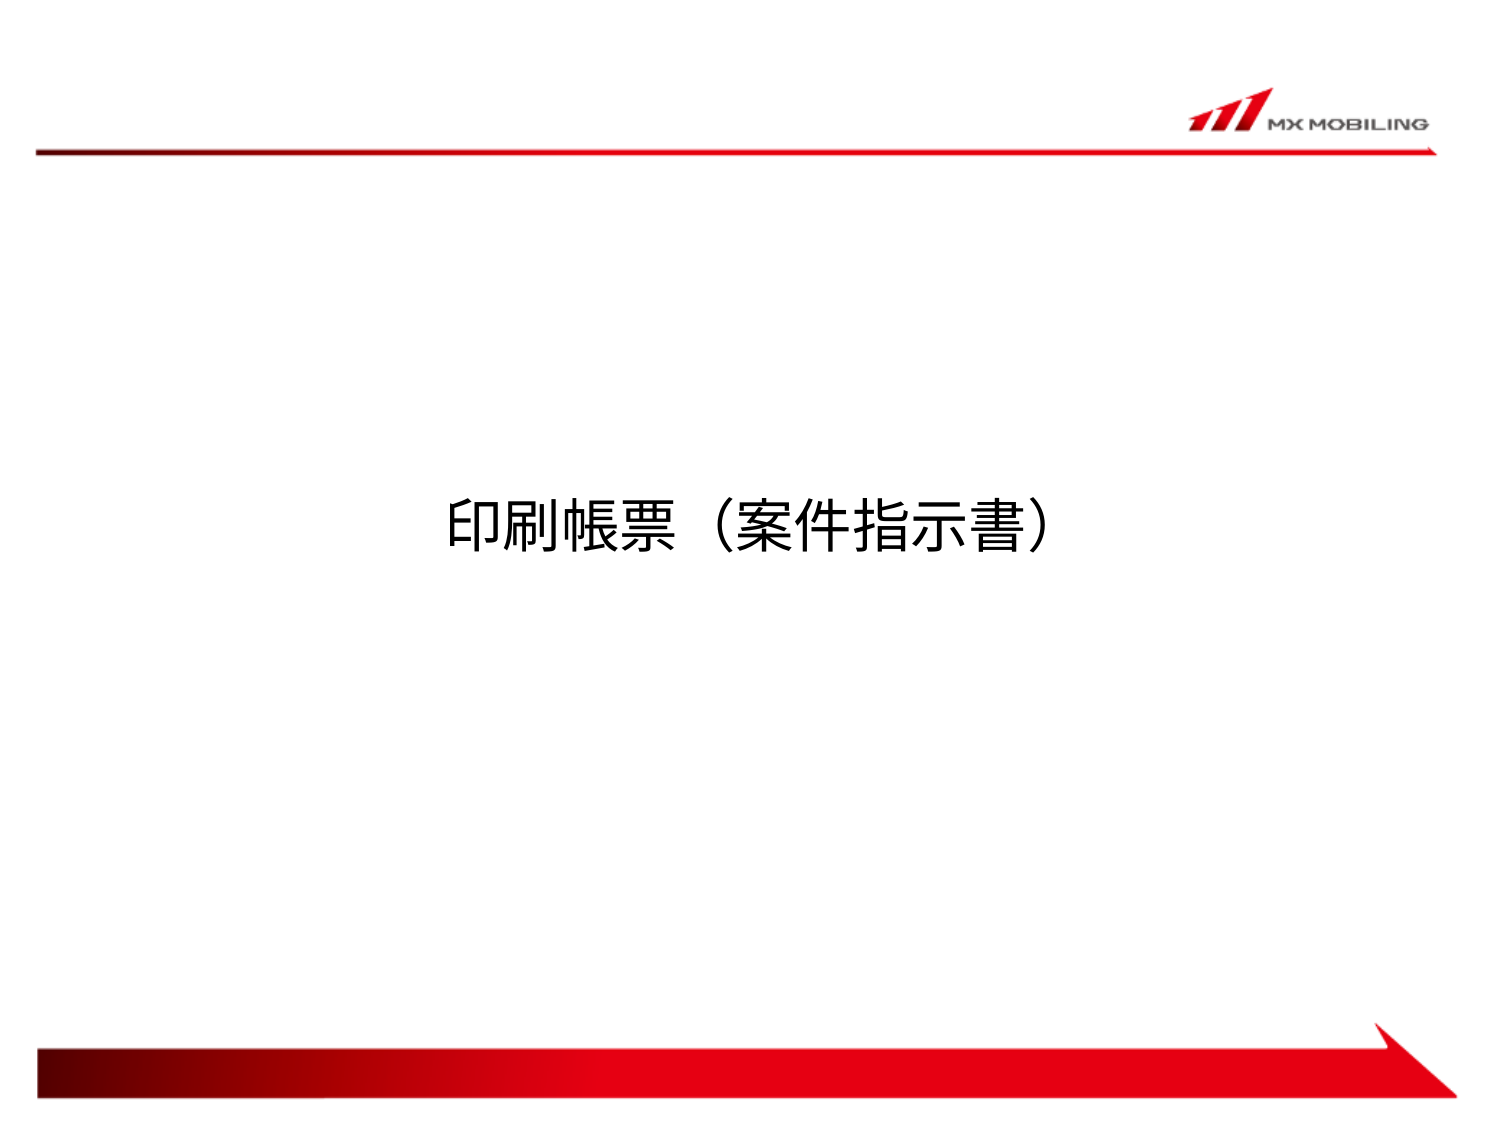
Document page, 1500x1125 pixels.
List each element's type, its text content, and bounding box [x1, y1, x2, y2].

title 印刷帳票（案件指示書） [64, 479, 1465, 569]
picture [0, 0, 1500, 1125]
